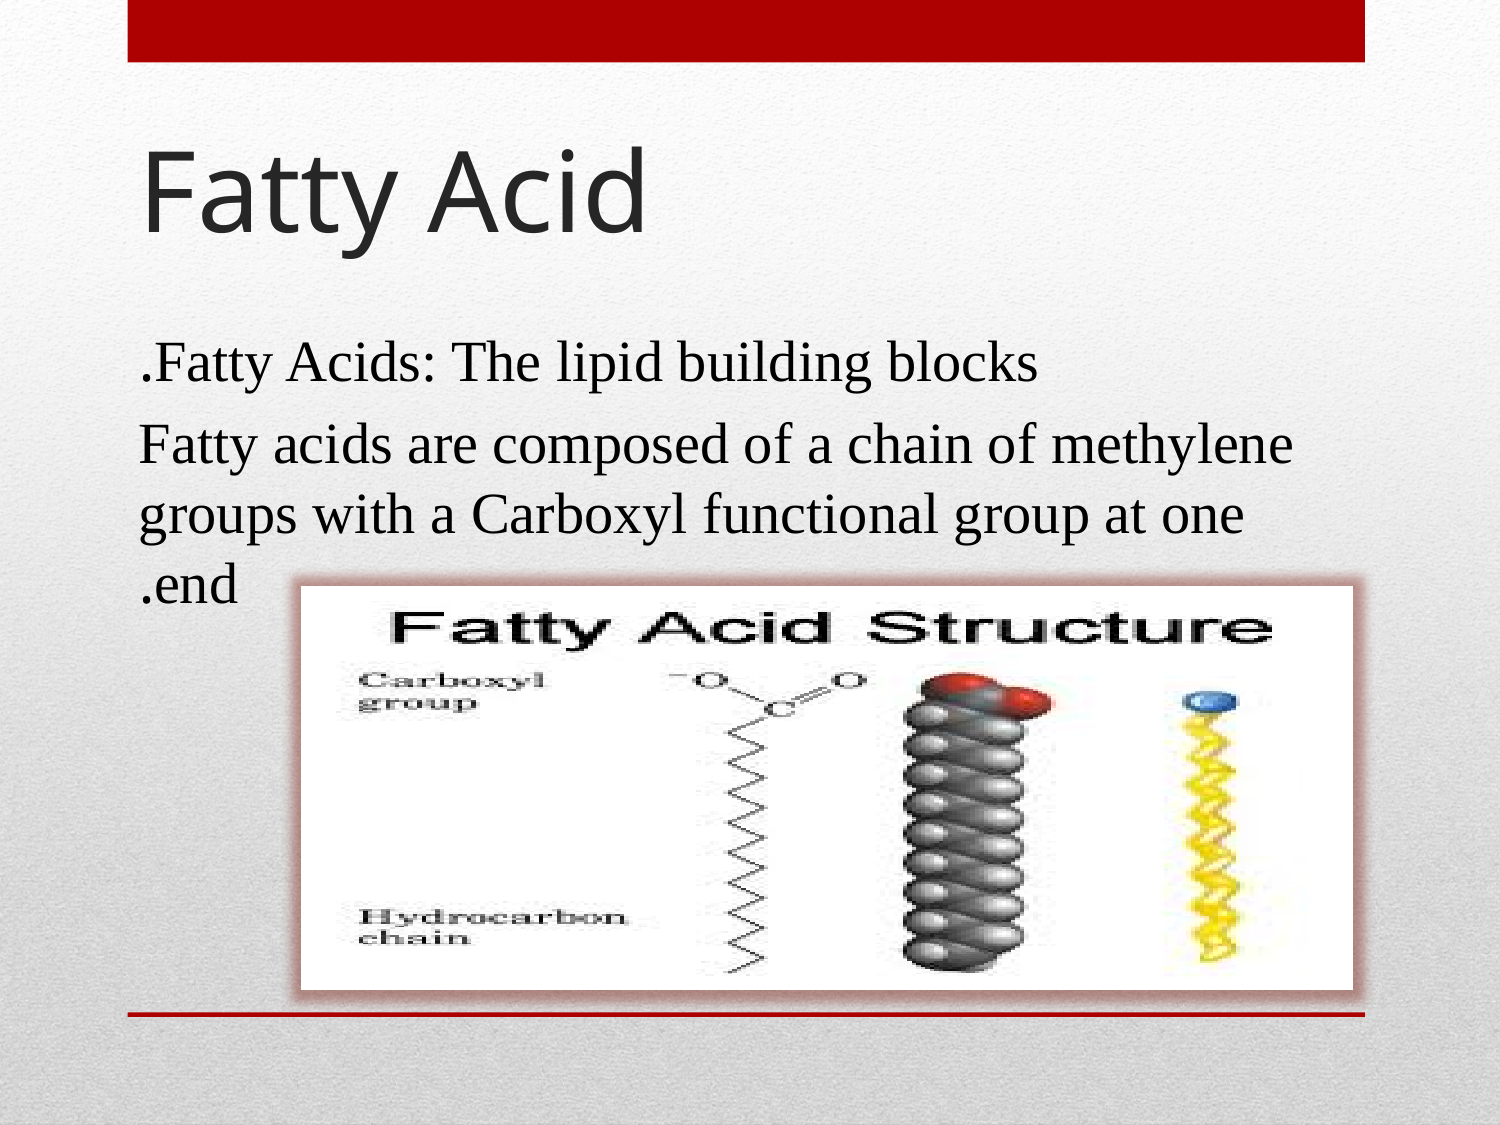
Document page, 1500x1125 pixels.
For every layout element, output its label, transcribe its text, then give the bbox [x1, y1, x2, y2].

list Fatty Acids: The lipid building blocks. Fatty acids are composed of a chain of methylene groups with a Carboxyl functional group at one end. [123, 66, 1362, 954]
picture [300, 585, 1354, 990]
title Fatty Acid [123, 0, 1237, 66]
